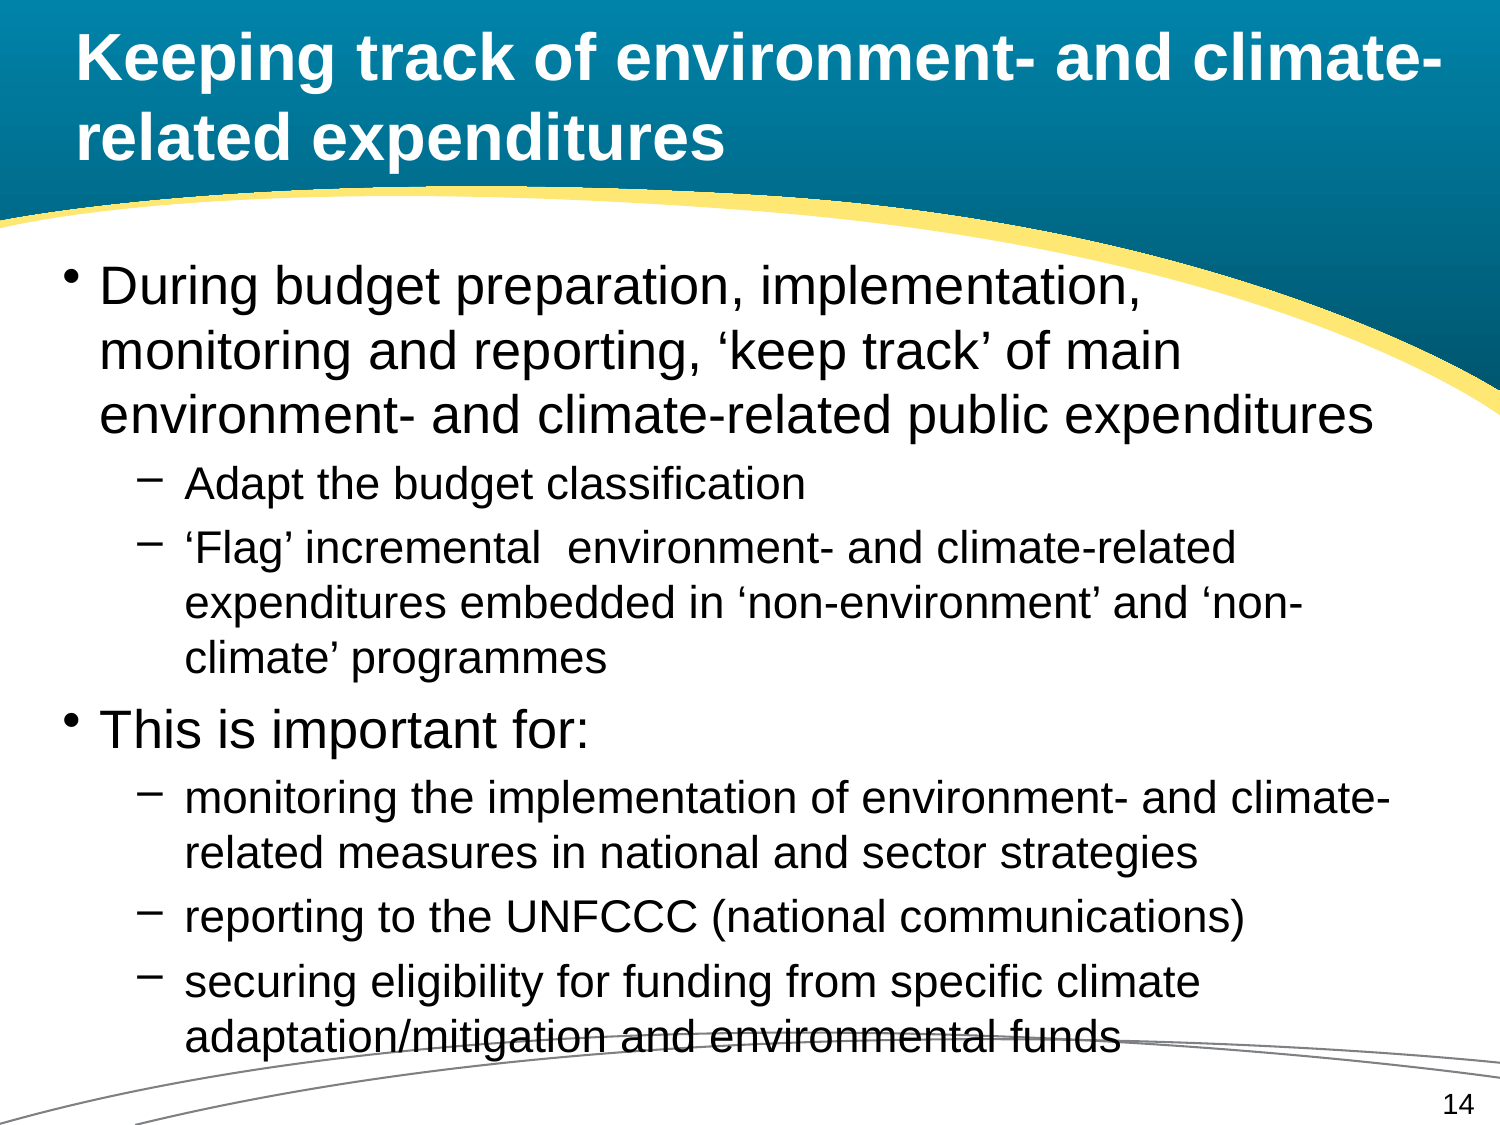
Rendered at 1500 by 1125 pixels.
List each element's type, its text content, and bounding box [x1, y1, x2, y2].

list During budget preparation, implementation, monitoring and reporting, ‘keep track’ of main environment- and climate-related public expenditures Adapt the budget classification ‘Flag’ incremental environment- and climate-related expenditures embedded in ‘non-environment’ and ‘non-climate’ programmes This is important for: monitoring the implementation of environment- and climate-related measures in national and sector strategies reporting to the UNFCCC (national communications) securing eligibility for funding from specific climate adaptation/mitigation and environmental funds [62, 249, 1426, 1038]
title Keeping track of environment- and climate-related expenditures [74, 0, 1476, 188]
slide_number 14 [1124, 1084, 1476, 1113]
